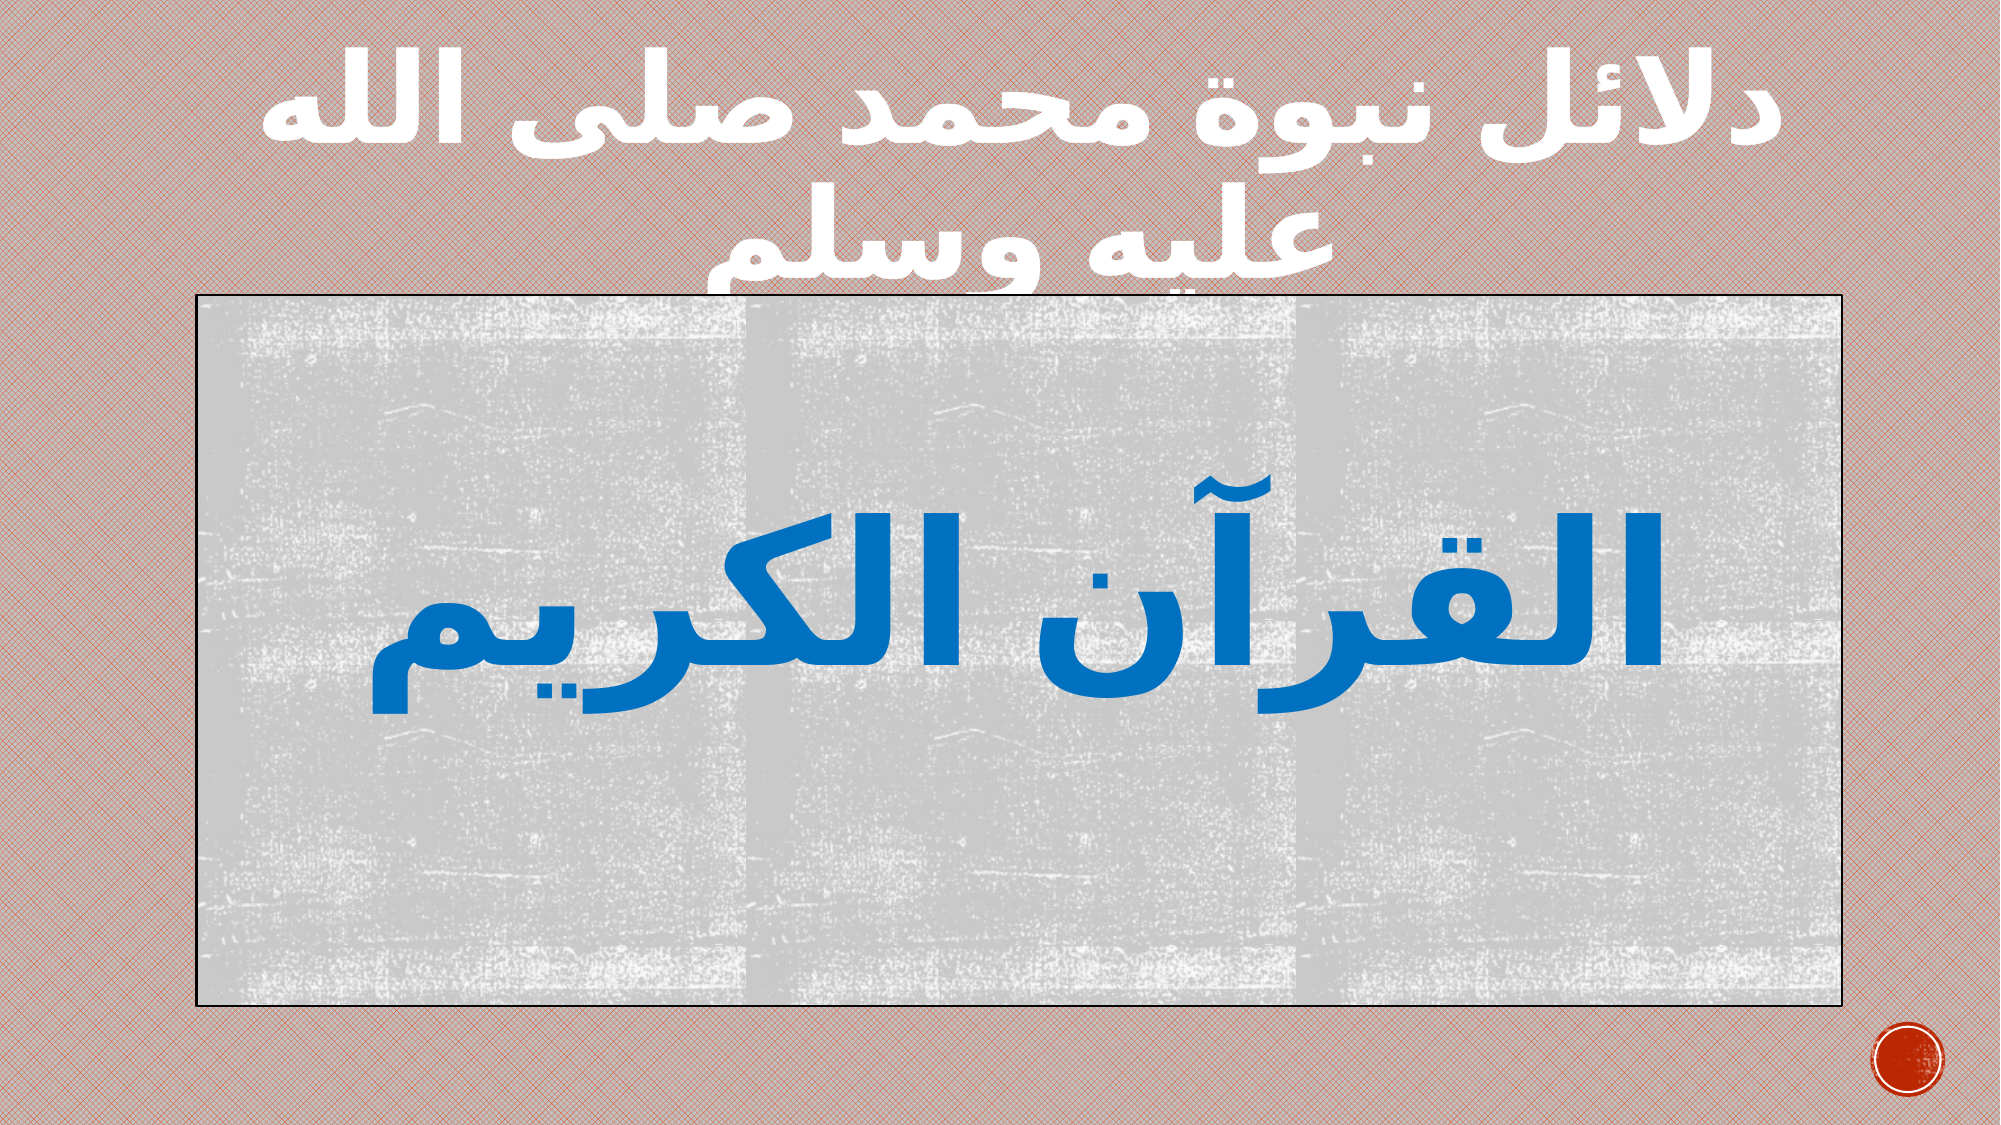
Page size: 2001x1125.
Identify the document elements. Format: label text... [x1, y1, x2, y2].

title دلائل نبوة محمد صلى الله عليه وسلم [232, 44, 1813, 294]
list القرآن الكريم [195, 294, 1843, 1007]
